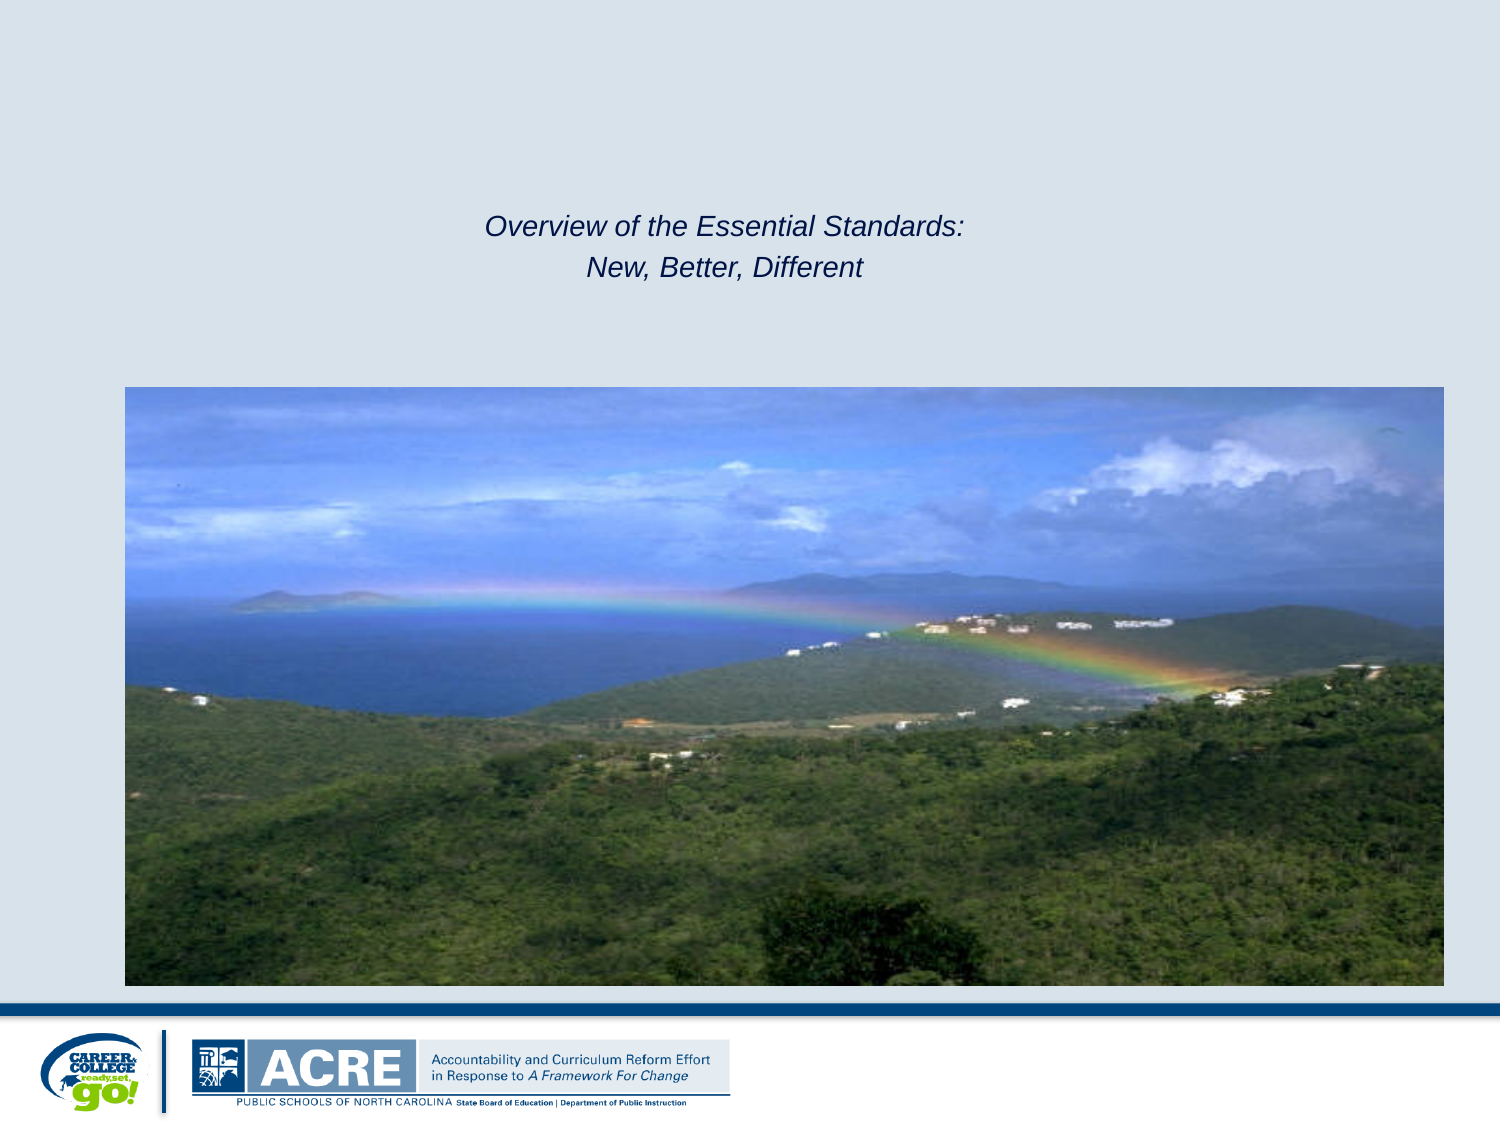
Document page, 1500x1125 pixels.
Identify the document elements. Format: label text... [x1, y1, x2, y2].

picture [124, 387, 1444, 986]
picture [37, 1029, 152, 1115]
list Overview of the Essential Standards: New, Better, Different [49, 199, 1401, 613]
picture [174, 1017, 744, 1125]
